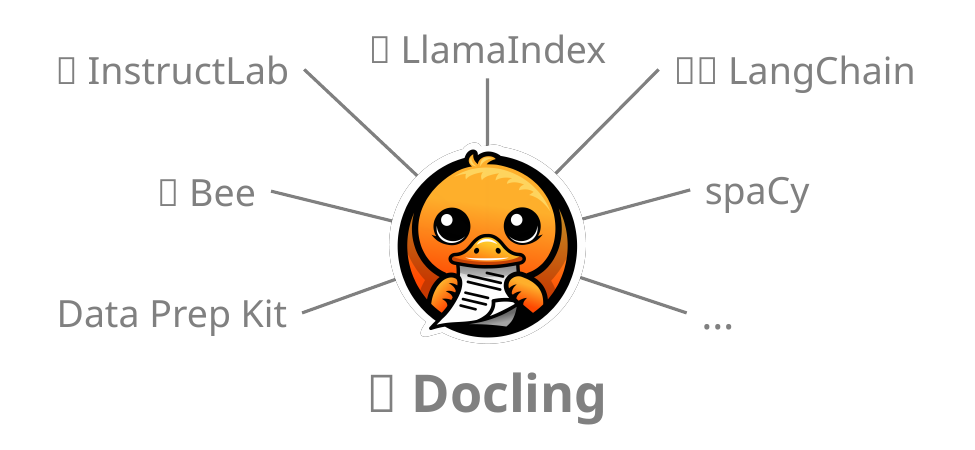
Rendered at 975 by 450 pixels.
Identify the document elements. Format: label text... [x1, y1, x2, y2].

text_box … [686, 280, 750, 346]
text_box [591, 248, 687, 314]
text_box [493, 69, 651, 237]
text_box 🦜🔗 LangChain [658, 39, 932, 100]
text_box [296, 248, 384, 314]
text_box 🦆 Docling [352, 353, 623, 431]
text_box 🐶 InstructLab [40, 39, 305, 100]
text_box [275, 191, 384, 243]
text_box 🦙 LlamaIndex [353, 18, 622, 79]
text_box spaCy [690, 160, 825, 220]
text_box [591, 189, 692, 243]
text_box 🐝 Bee [142, 161, 272, 221]
text_box Data Prep Kit [41, 283, 303, 343]
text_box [303, 69, 482, 191]
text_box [384, 139, 591, 345]
